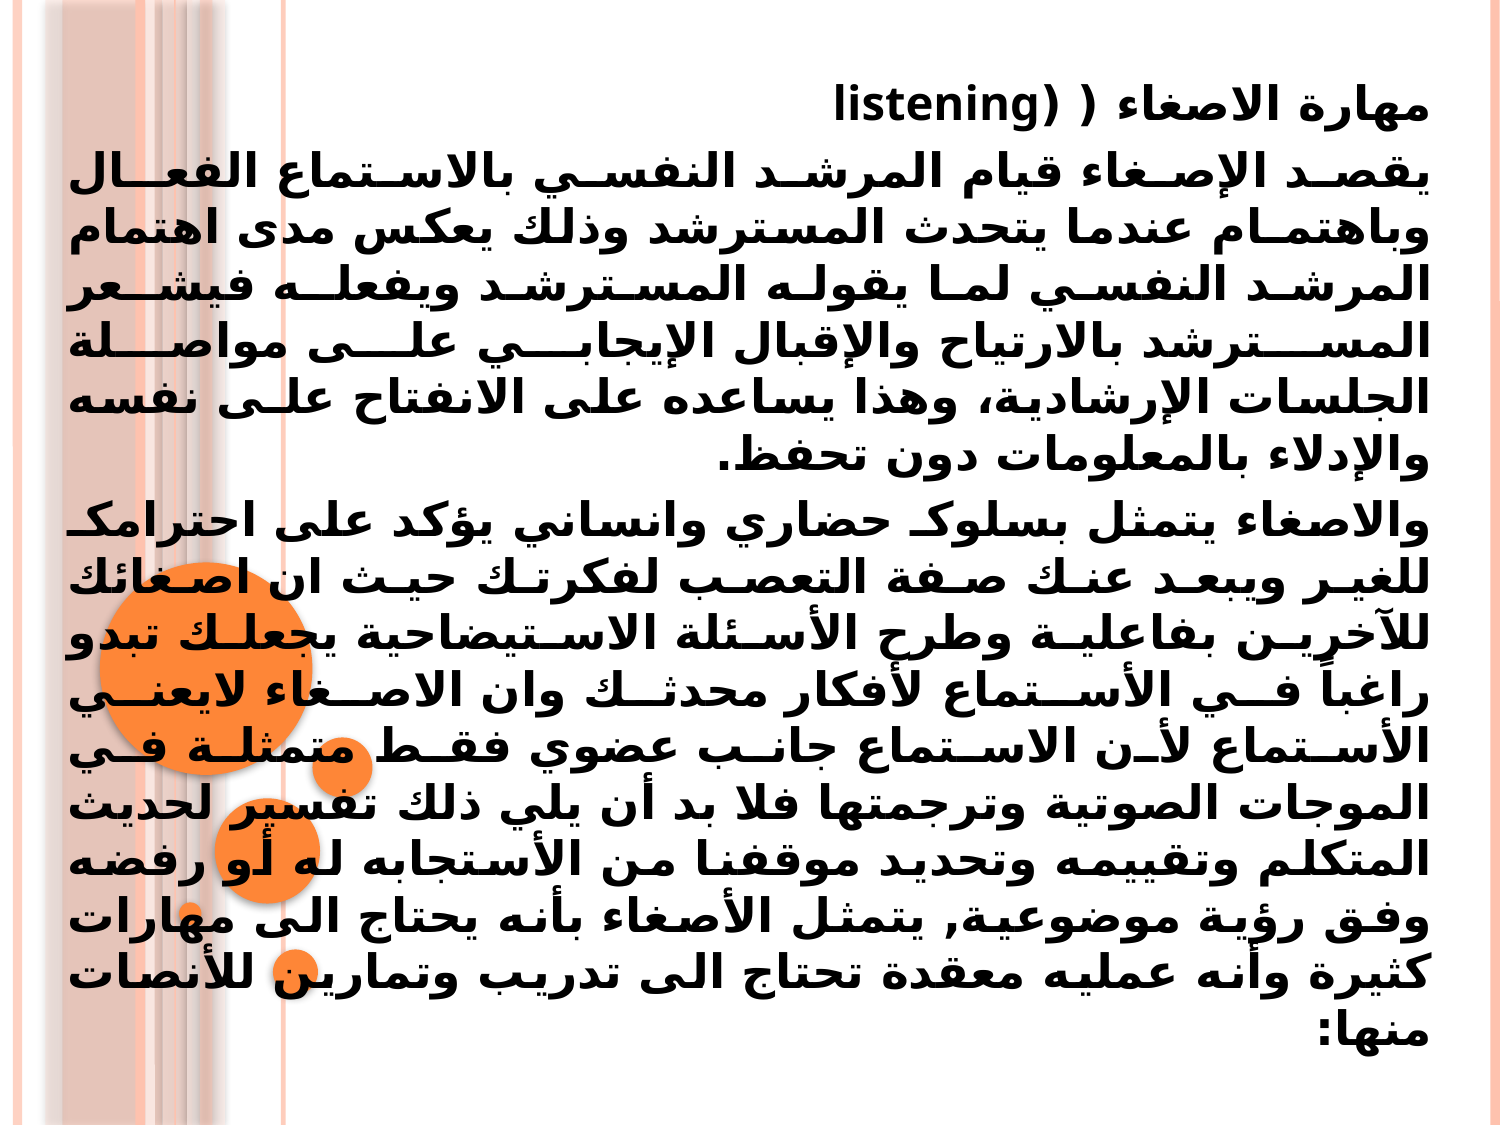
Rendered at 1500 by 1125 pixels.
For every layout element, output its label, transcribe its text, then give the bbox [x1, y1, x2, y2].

subtitle مهارة الاصغاء ( (listening يقصد الإصغاء قيام المرشد النفسي بالاستماع الفعـال وباهتمـام عندما يتحدث المسترشد وذلك يعكس مدى اهتمام المرشد النفسي لما يقوله المسترشـد ويفعلـه فيشـعر المسترشد بالارتياح والإقبال الإيجابي على مواصلة الجلسات الإرشادية، وهذا يساعده على الانفتاح علـى نفسه والإدلاء بالمعلومات دون تحفظ. والاصغاء يتمثل بسلوكـ حضاري وانساني يؤكد على احترامكـ للغير ويبعد عنك صفة التعصب لفكرتك حيث ان اصغائك للآخرين بفاعلية وطرح الأسئلة الاستيضاحية يجعلك تبدو راغباً في الأستماع لأفكار محدثك وان الاصغاء لايعني الأستماع لأن الاستماع جانب عضوي فقط متمثلة في الموجات الصوتية وترجمتها فلا بد أن يلي ذلك تفسير لحديث المتكلم وتقييمه وتحديد موقفنا من الأستجابه له أو رفضه وفق رؤية موضوعية, يتمثل الأصغاء بأنه يحتاج الى مهارات كثيرة وأنه عمليه معقدة تحتاج الى تدريب وتمارين للأنصات منها: [53, 66, 1447, 1071]
